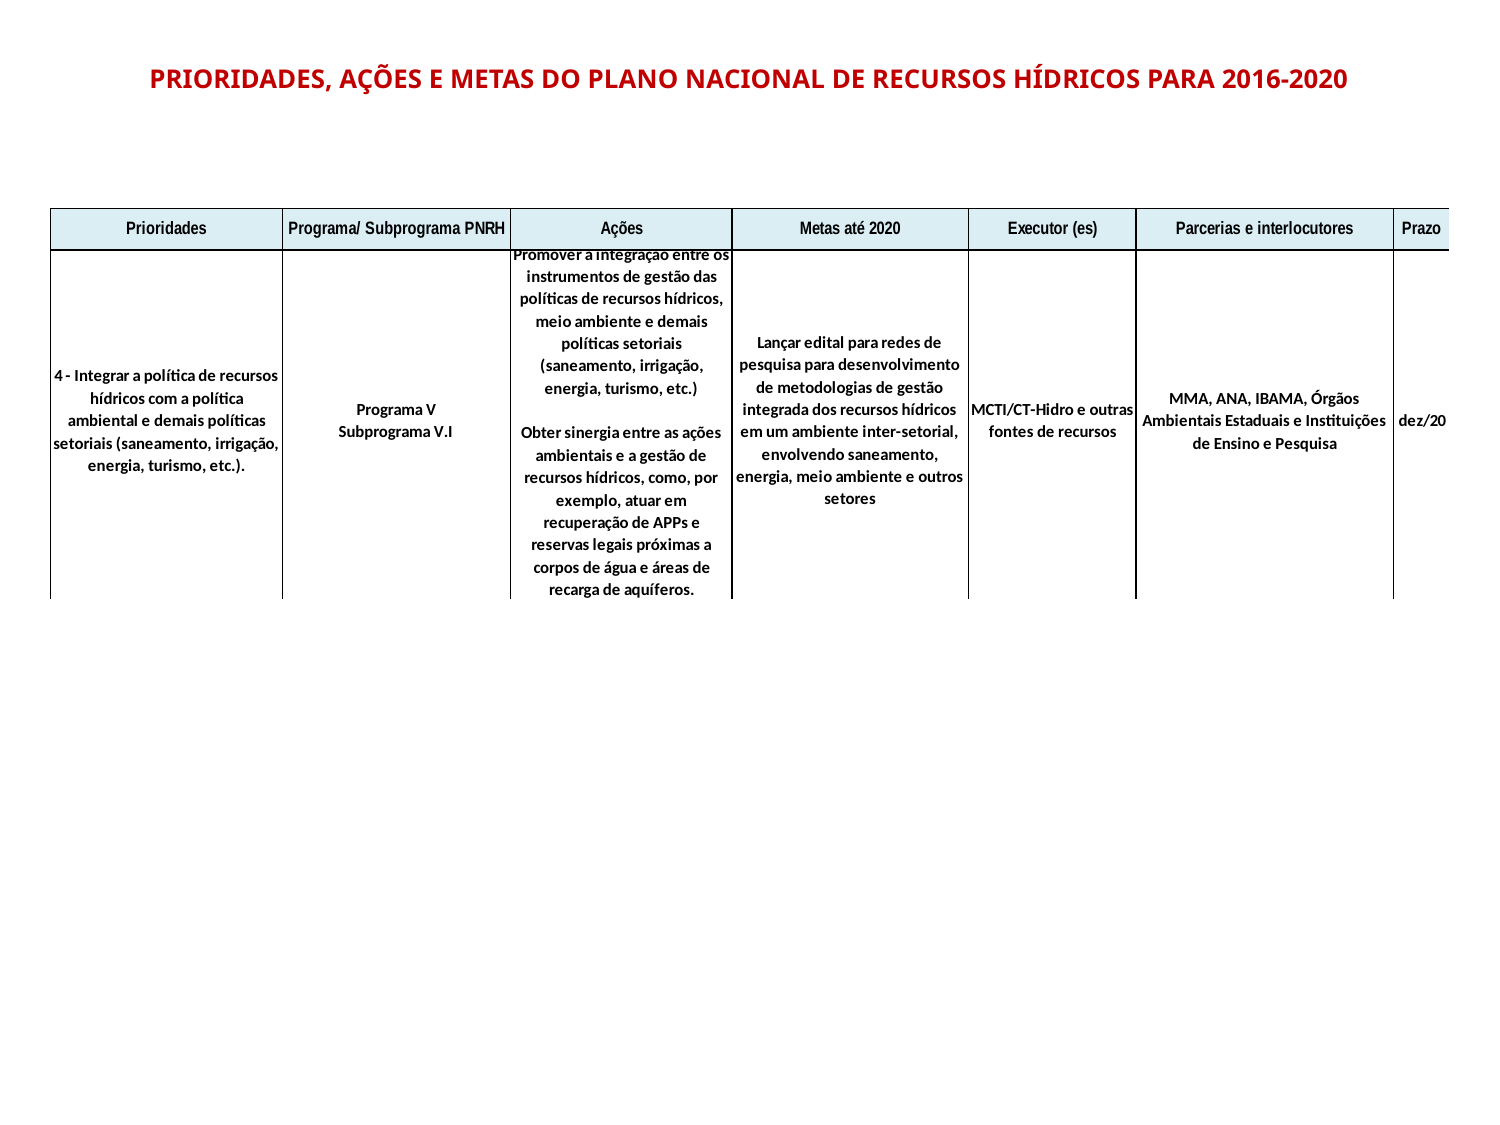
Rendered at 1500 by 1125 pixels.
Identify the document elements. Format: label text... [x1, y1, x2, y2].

title PRIORIDADES, AÇÕES E METAS DO PLANO NACIONAL DE RECURSOS HÍDRICOS PARA 2016-2020 [75, 42, 1425, 114]
picture [49, 207, 1451, 601]
